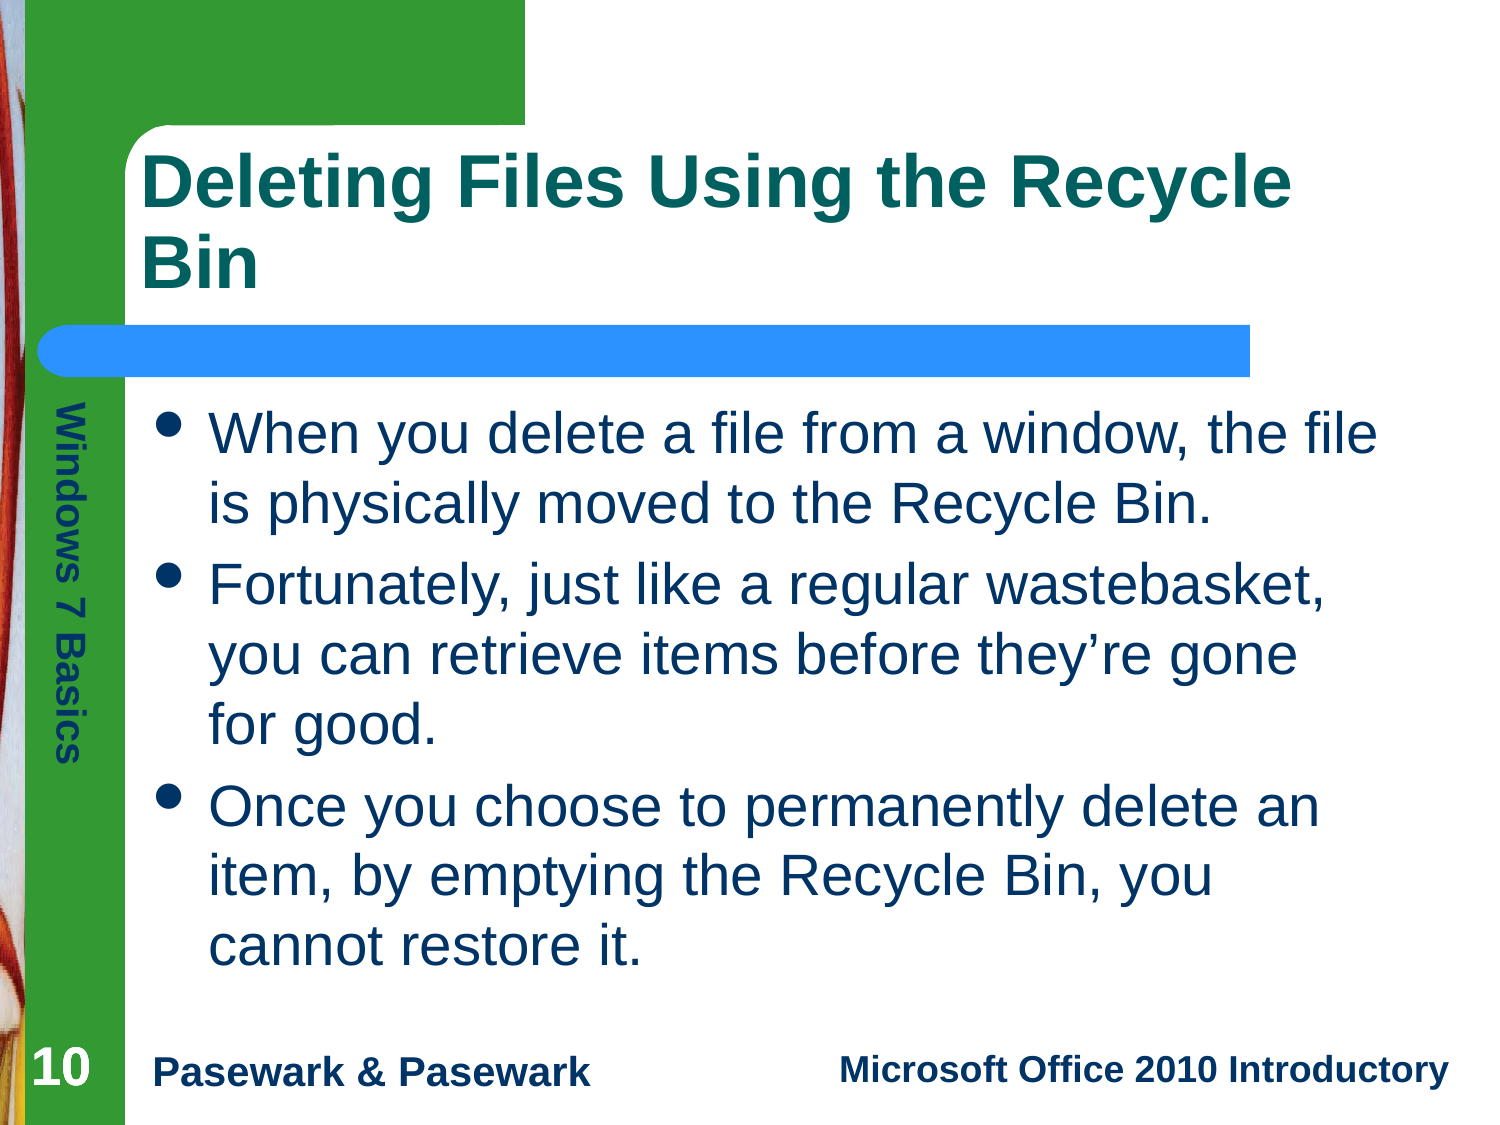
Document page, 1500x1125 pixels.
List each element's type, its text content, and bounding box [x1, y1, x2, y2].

picture [0, 0, 25, 1125]
title Deleting Files Using the Recycle Bin [124, 124, 1426, 313]
text_box 10 [13, 1023, 111, 1105]
list When you delete a file from a window, the file is physically moved to the Recycle Bin. Fortunately, just like a regular wastebasket, you can retrieve items before they’re gone for good. Once you choose to permanently delete an item, by emptying the Recycle Bin, you cannot restore it. [137, 387, 1400, 1076]
